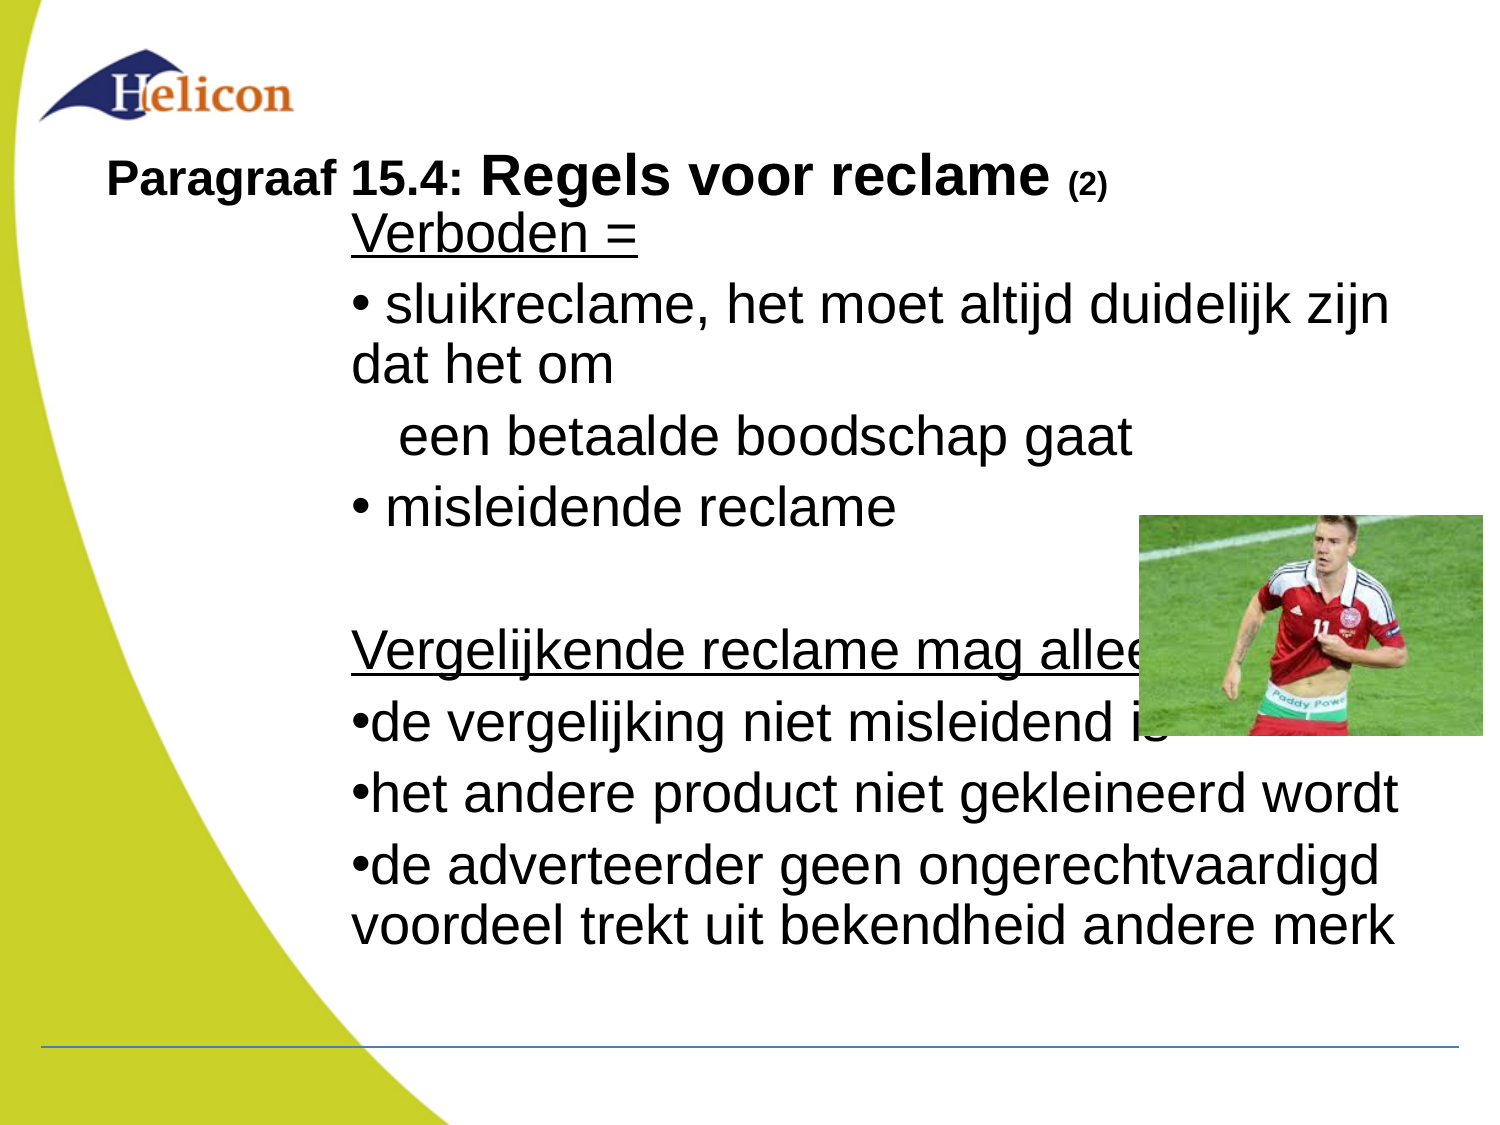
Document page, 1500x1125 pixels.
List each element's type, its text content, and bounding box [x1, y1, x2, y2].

title Paragraaf 15.4: Regels voor reclame (2) [75, 78, 1425, 267]
picture [0, 0, 1500, 1125]
list Verboden = sluikreclame, het moet altijd duidelijk zijn dat het om een betaalde boodschap gaat misleidende reclame Vergelijkende reclame mag alleen als: de vergelijking niet misleidend is het andere product niet gekleineerd wordt de adverteerder geen ongerechtvaardigd voordeel trekt uit bekendheid andere merk [336, 196, 1425, 1005]
